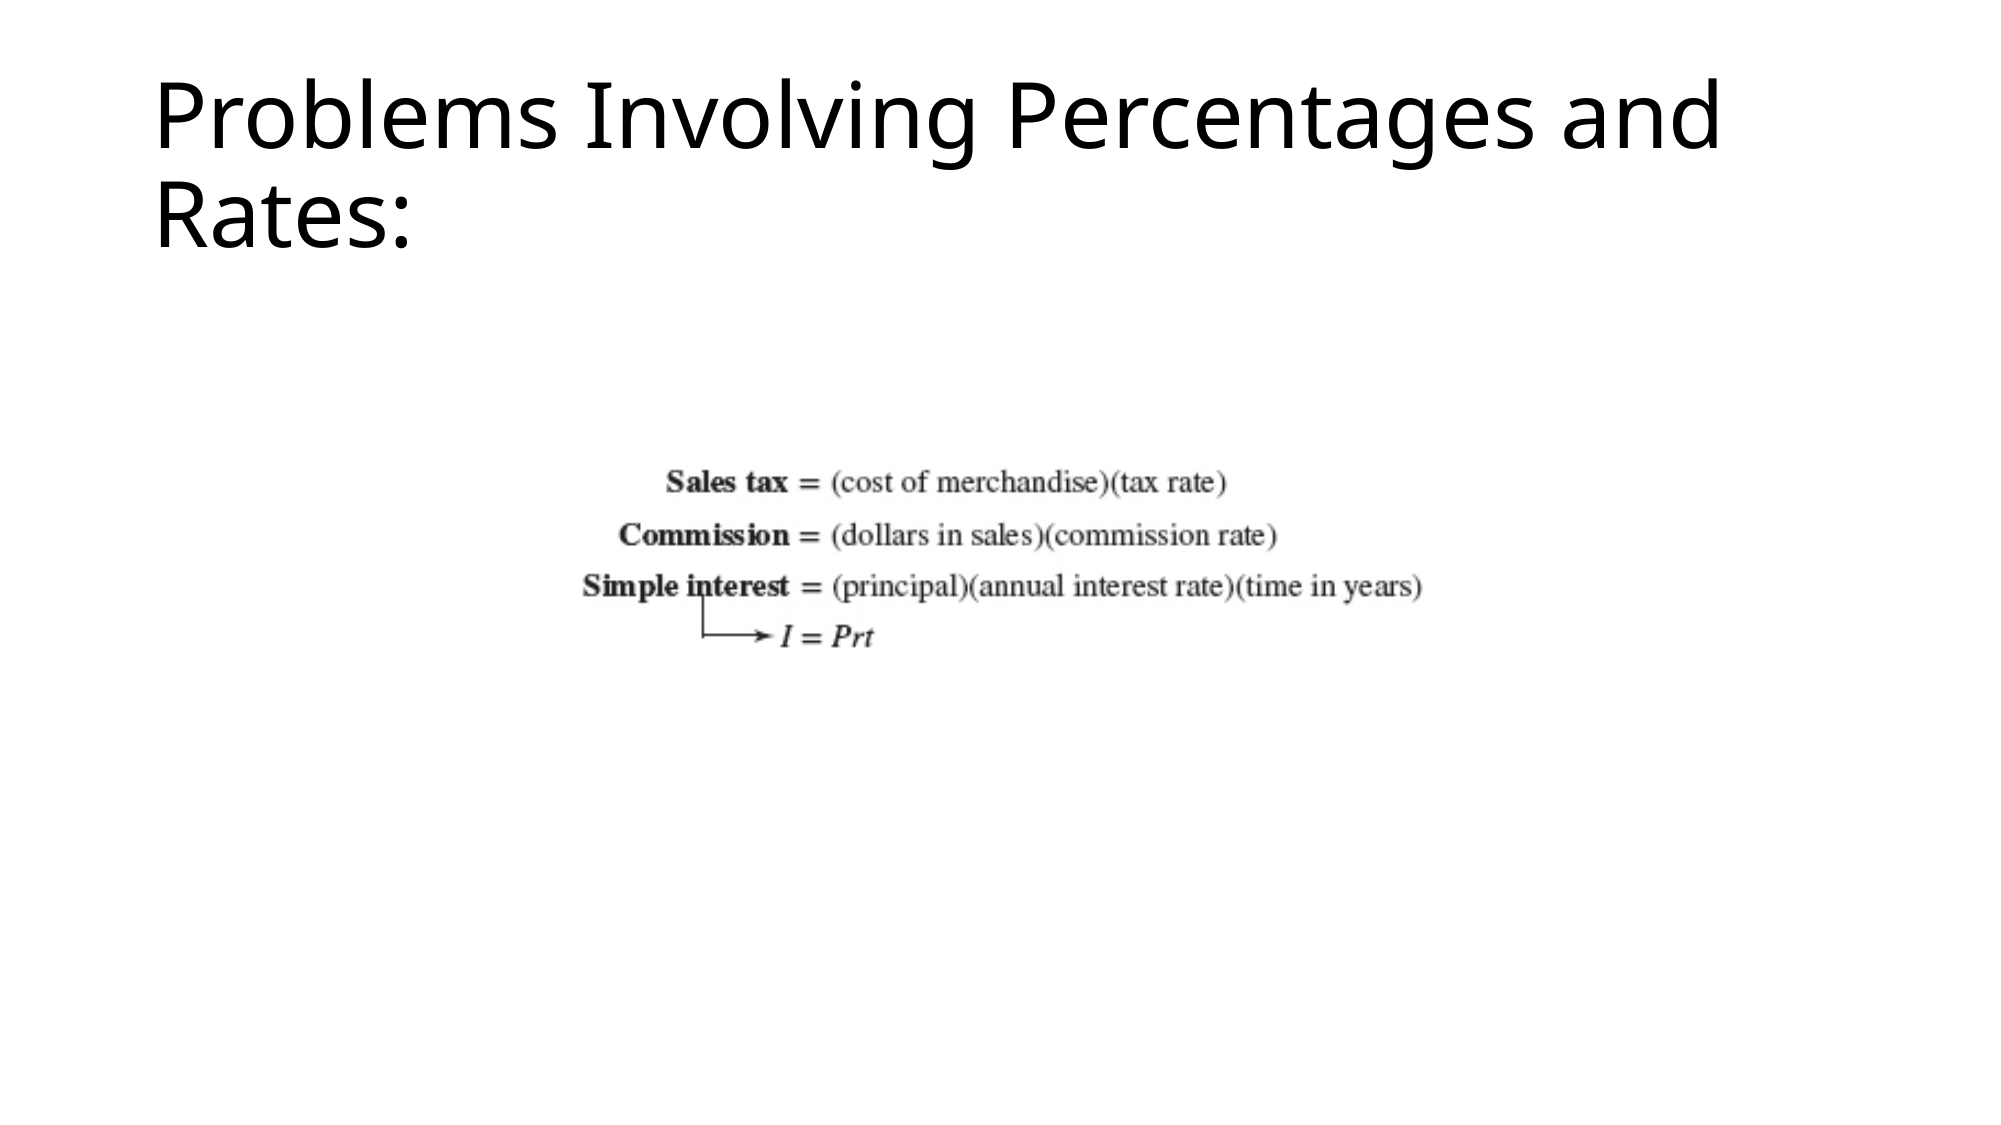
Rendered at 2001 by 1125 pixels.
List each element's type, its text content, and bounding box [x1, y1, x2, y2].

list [563, 453, 1436, 672]
title Problems Involving Percentages and Rates: [137, 59, 1863, 278]
